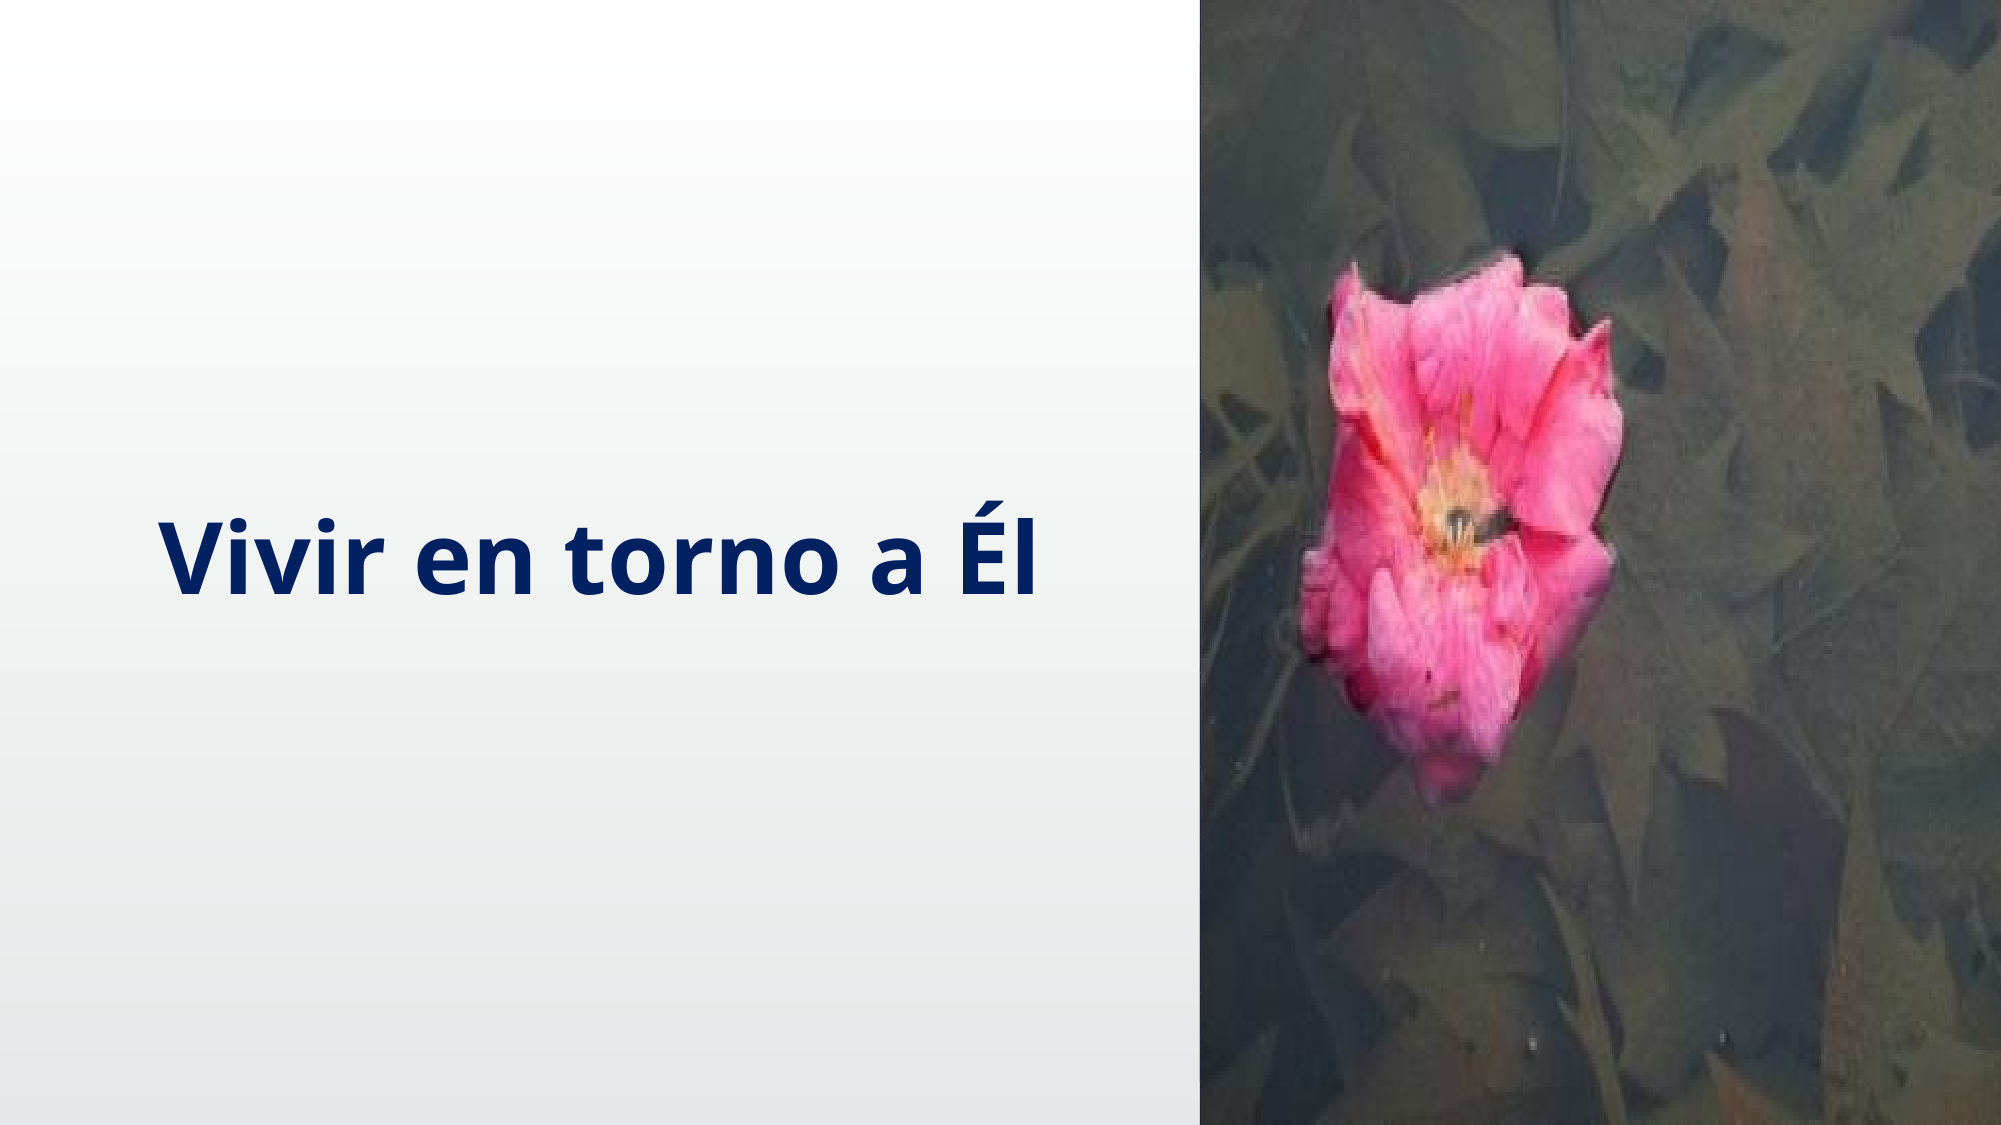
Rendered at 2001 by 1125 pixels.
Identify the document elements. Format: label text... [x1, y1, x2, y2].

picture [1200, 0, 2001, 1125]
title Vivir en torno a Él [0, 0, 1200, 1125]
